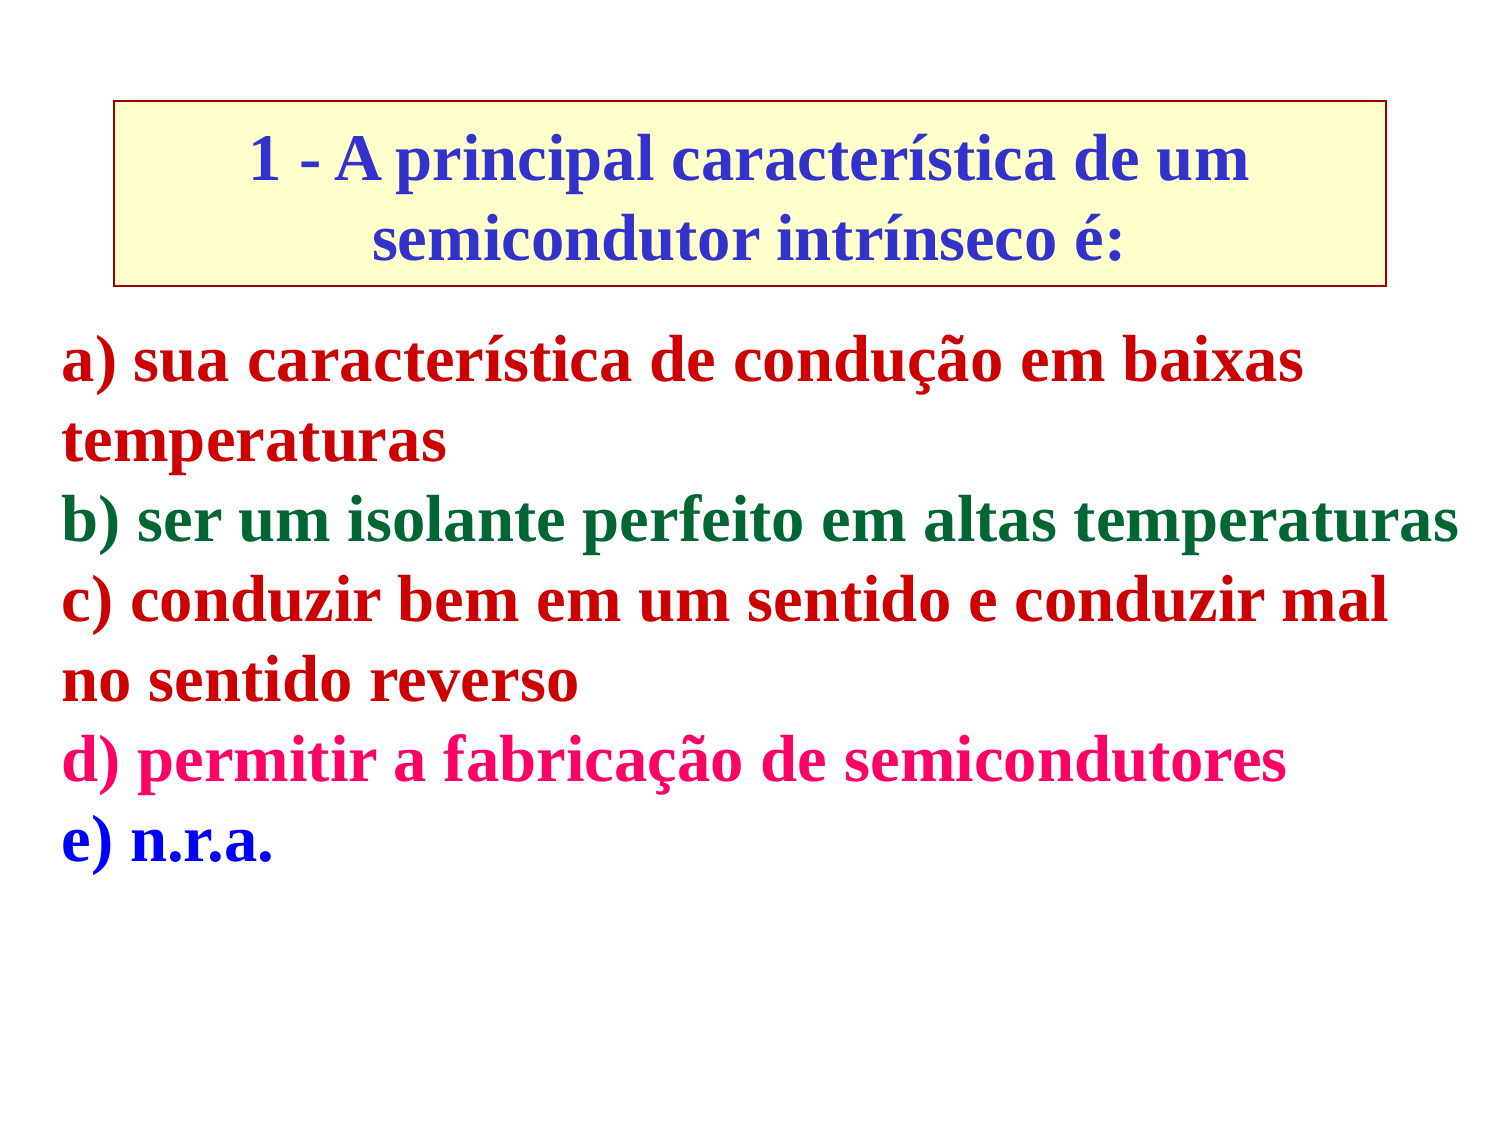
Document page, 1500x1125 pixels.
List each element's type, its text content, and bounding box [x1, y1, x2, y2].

title 1 - A principal característica de um semicondutor intrínseco é: [113, 101, 1387, 287]
text_box a) sua característica de condução em baixas temperaturas b) ser um isolante perfeito em altas temperaturas c) conduzir bem em um sentido e conduzir mal no sentido reverso d) permitir a fabricação de semicondutores e) n.r.a. [46, 307, 1477, 883]
